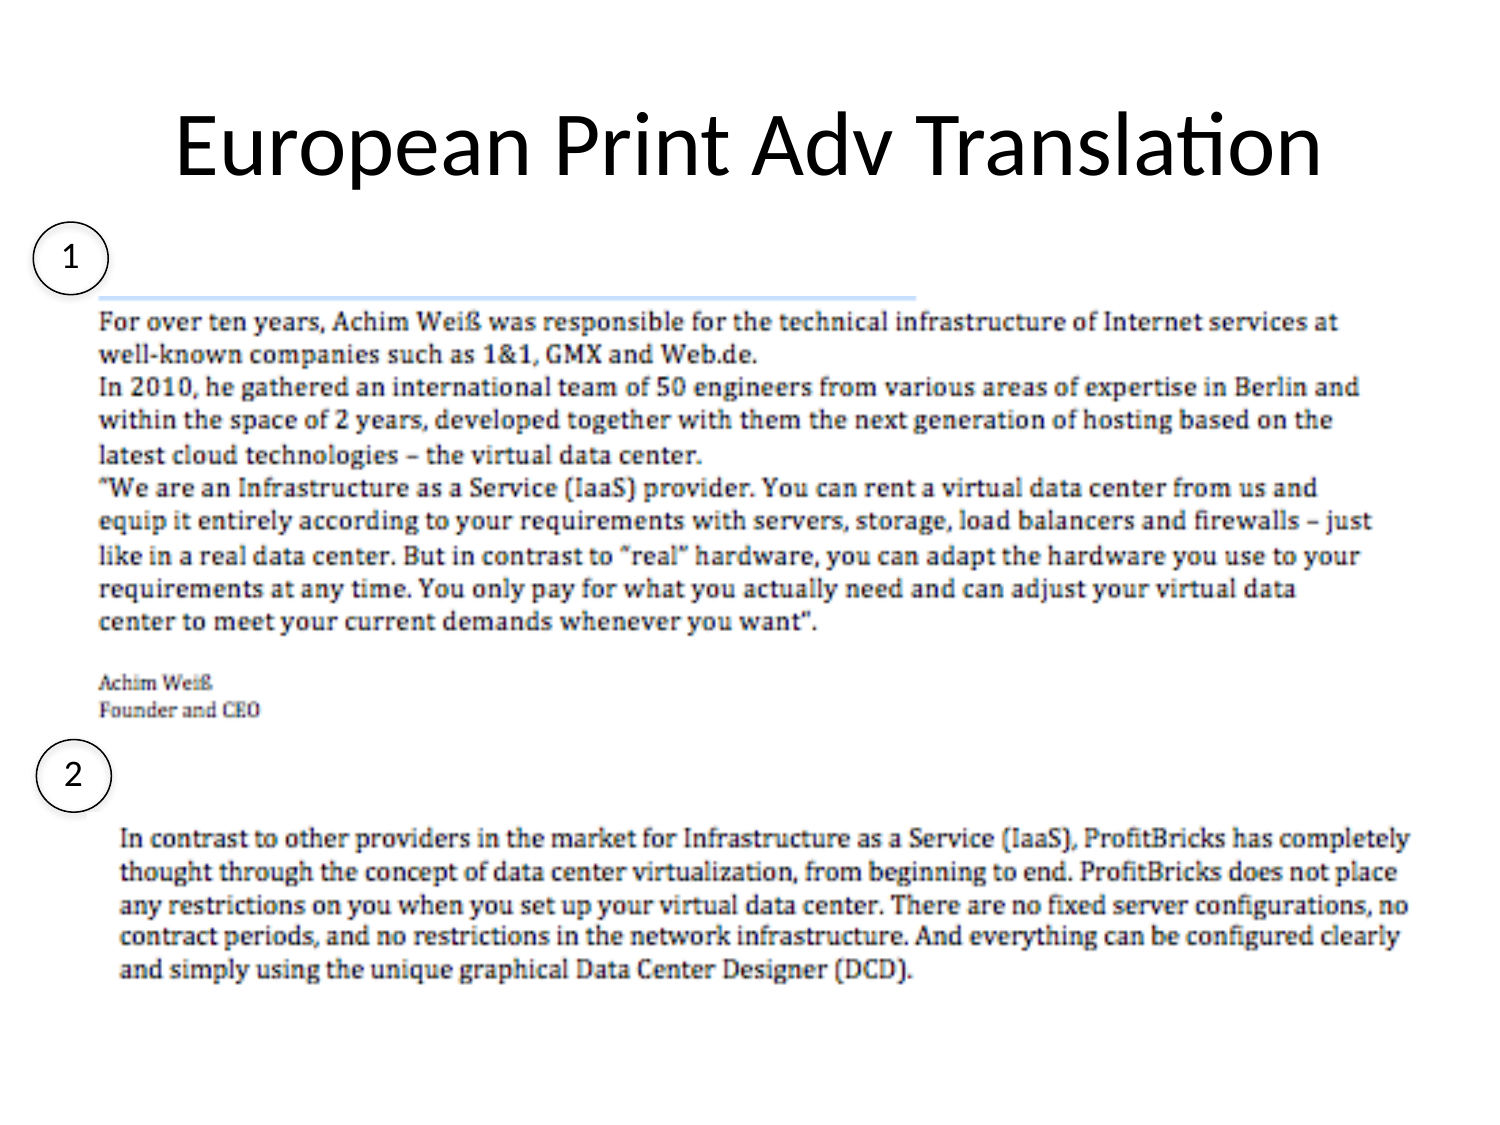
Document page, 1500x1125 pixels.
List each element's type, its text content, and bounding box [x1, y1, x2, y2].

picture [74, 296, 1426, 740]
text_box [36, 739, 127, 813]
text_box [33, 221, 124, 295]
title European Print Adv Translation [75, 45, 1425, 233]
picture [87, 812, 1439, 997]
